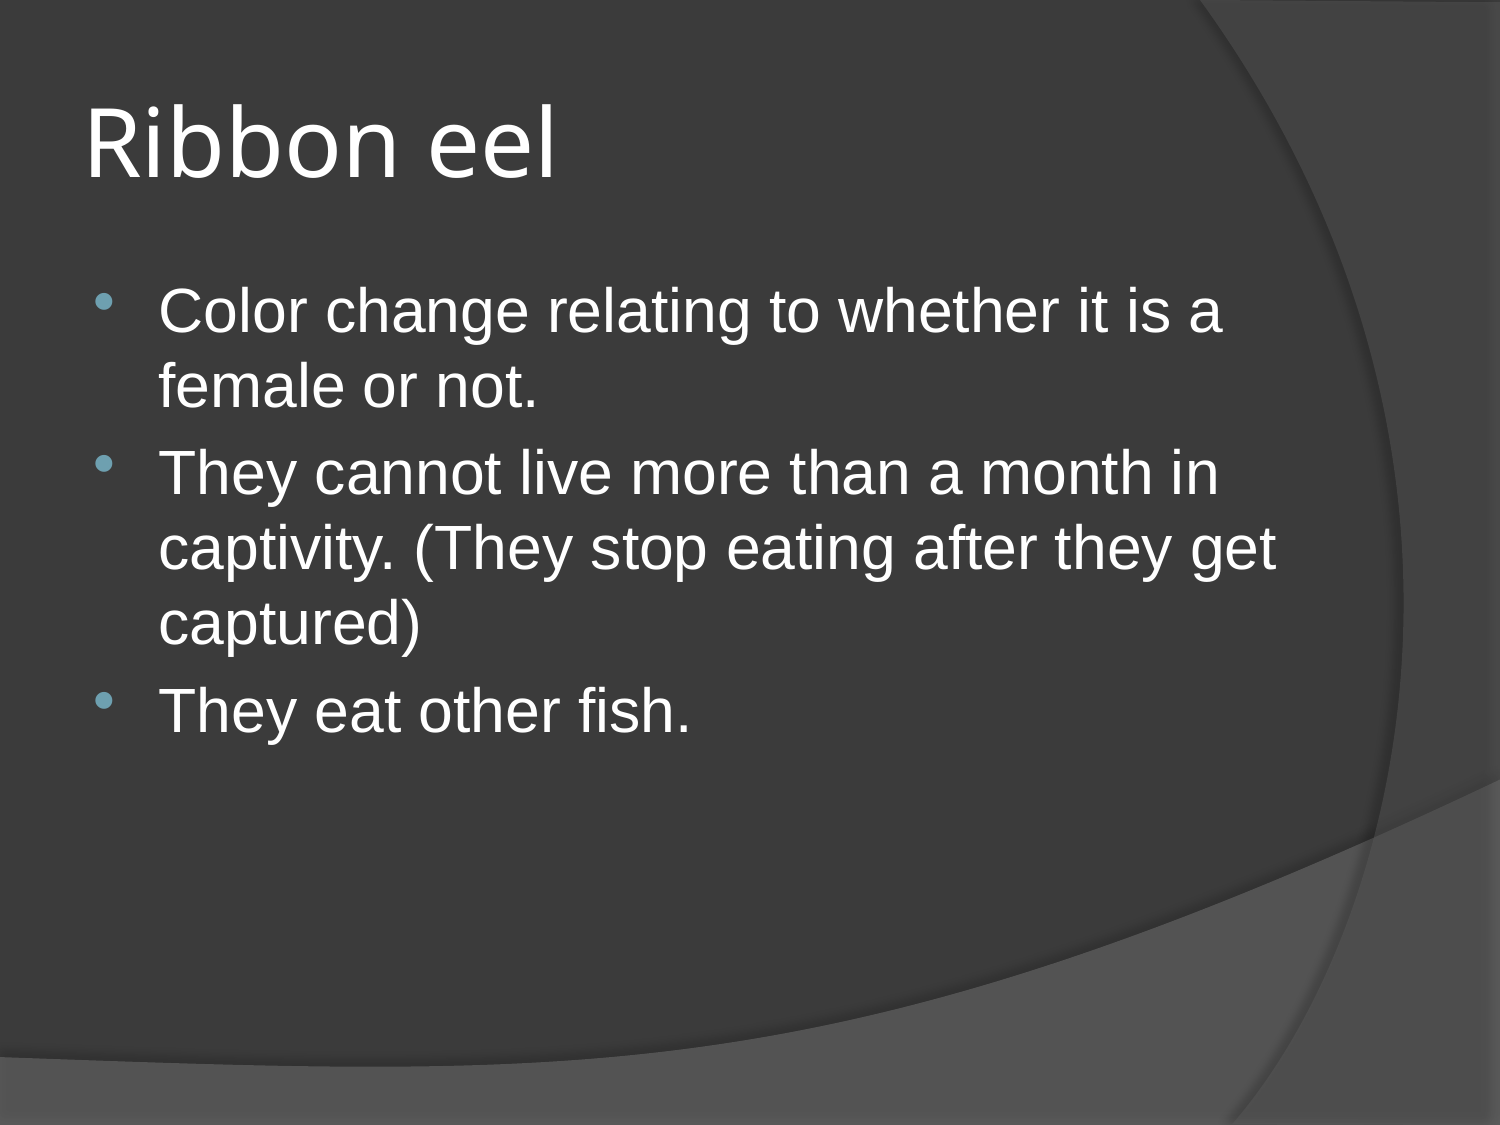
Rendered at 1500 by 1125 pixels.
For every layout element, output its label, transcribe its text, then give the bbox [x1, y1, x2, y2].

title Ribbon eel [75, 45, 1300, 233]
list Color change relating to whether it is a female or not. They cannot live more than a month in captivity. (They stop eating after they get captured) They eat other fish. [75, 262, 1300, 1005]
